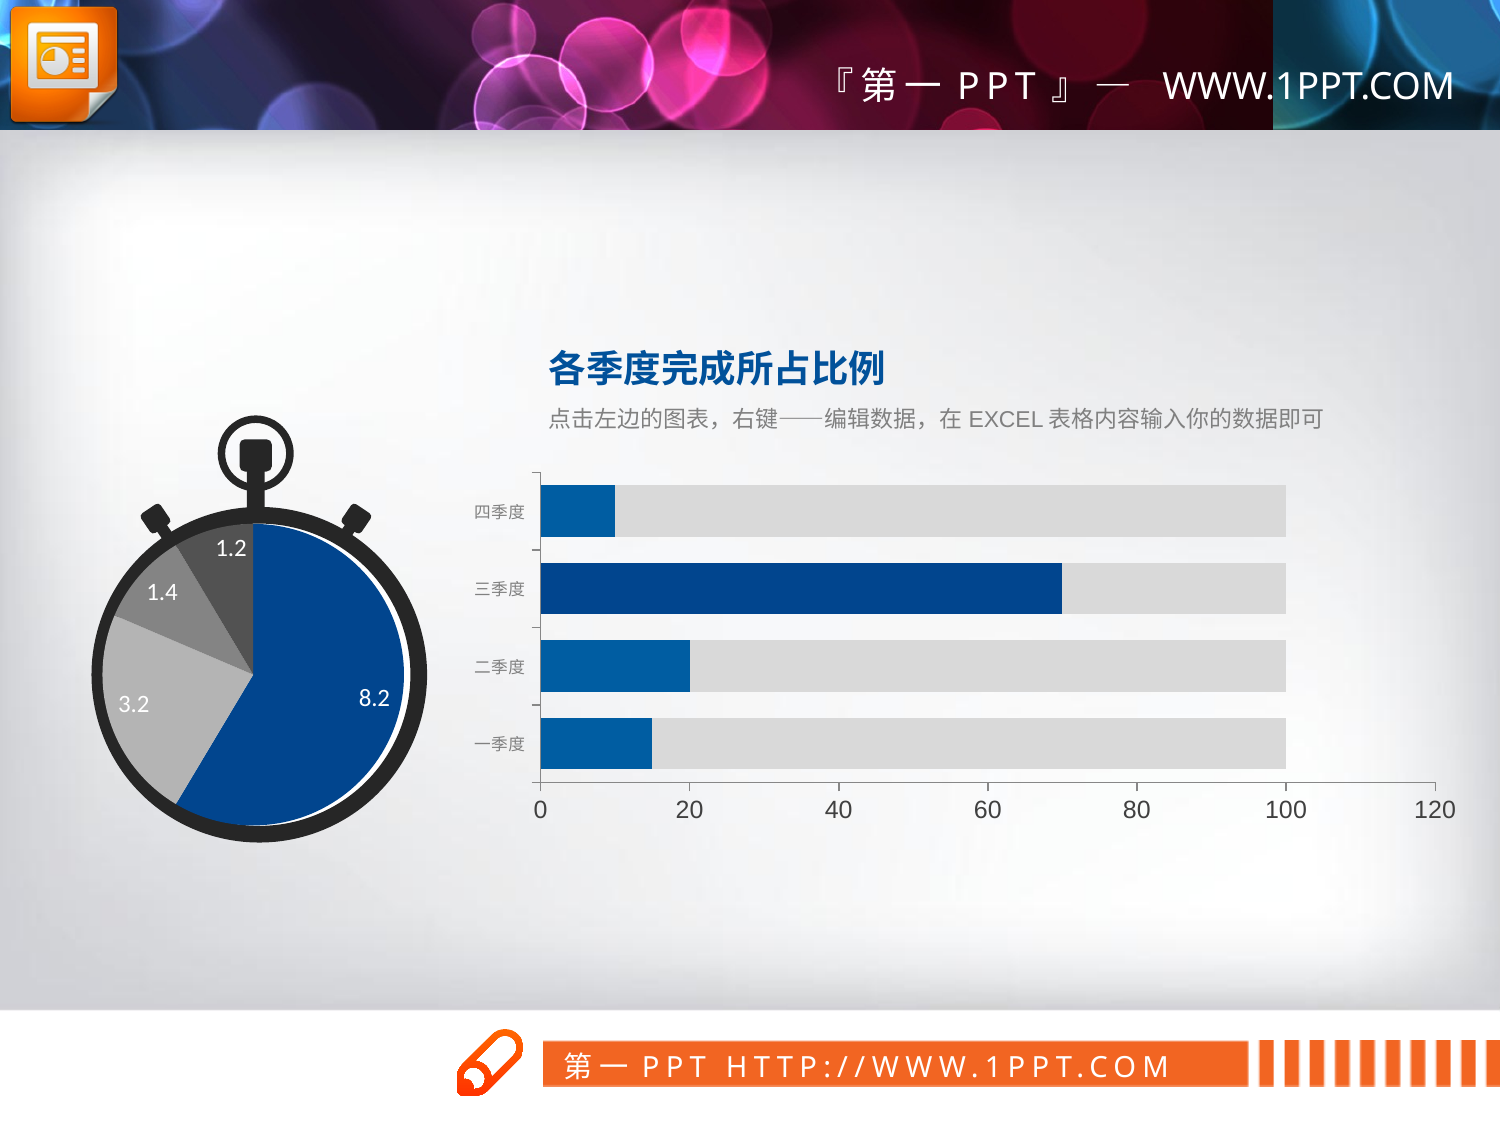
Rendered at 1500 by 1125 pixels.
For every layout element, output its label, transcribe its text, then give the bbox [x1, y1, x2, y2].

picture [0, 0, 1500, 1012]
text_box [17, 415, 490, 835]
text_box 点击左边的图表，右键——编辑数据，在EXCEL表格内容输入你的数据即可 [534, 397, 1391, 437]
text_box 各季度完成所占比例 [534, 338, 902, 397]
picture [543, 1040, 1500, 1087]
chart [490, 438, 1500, 829]
